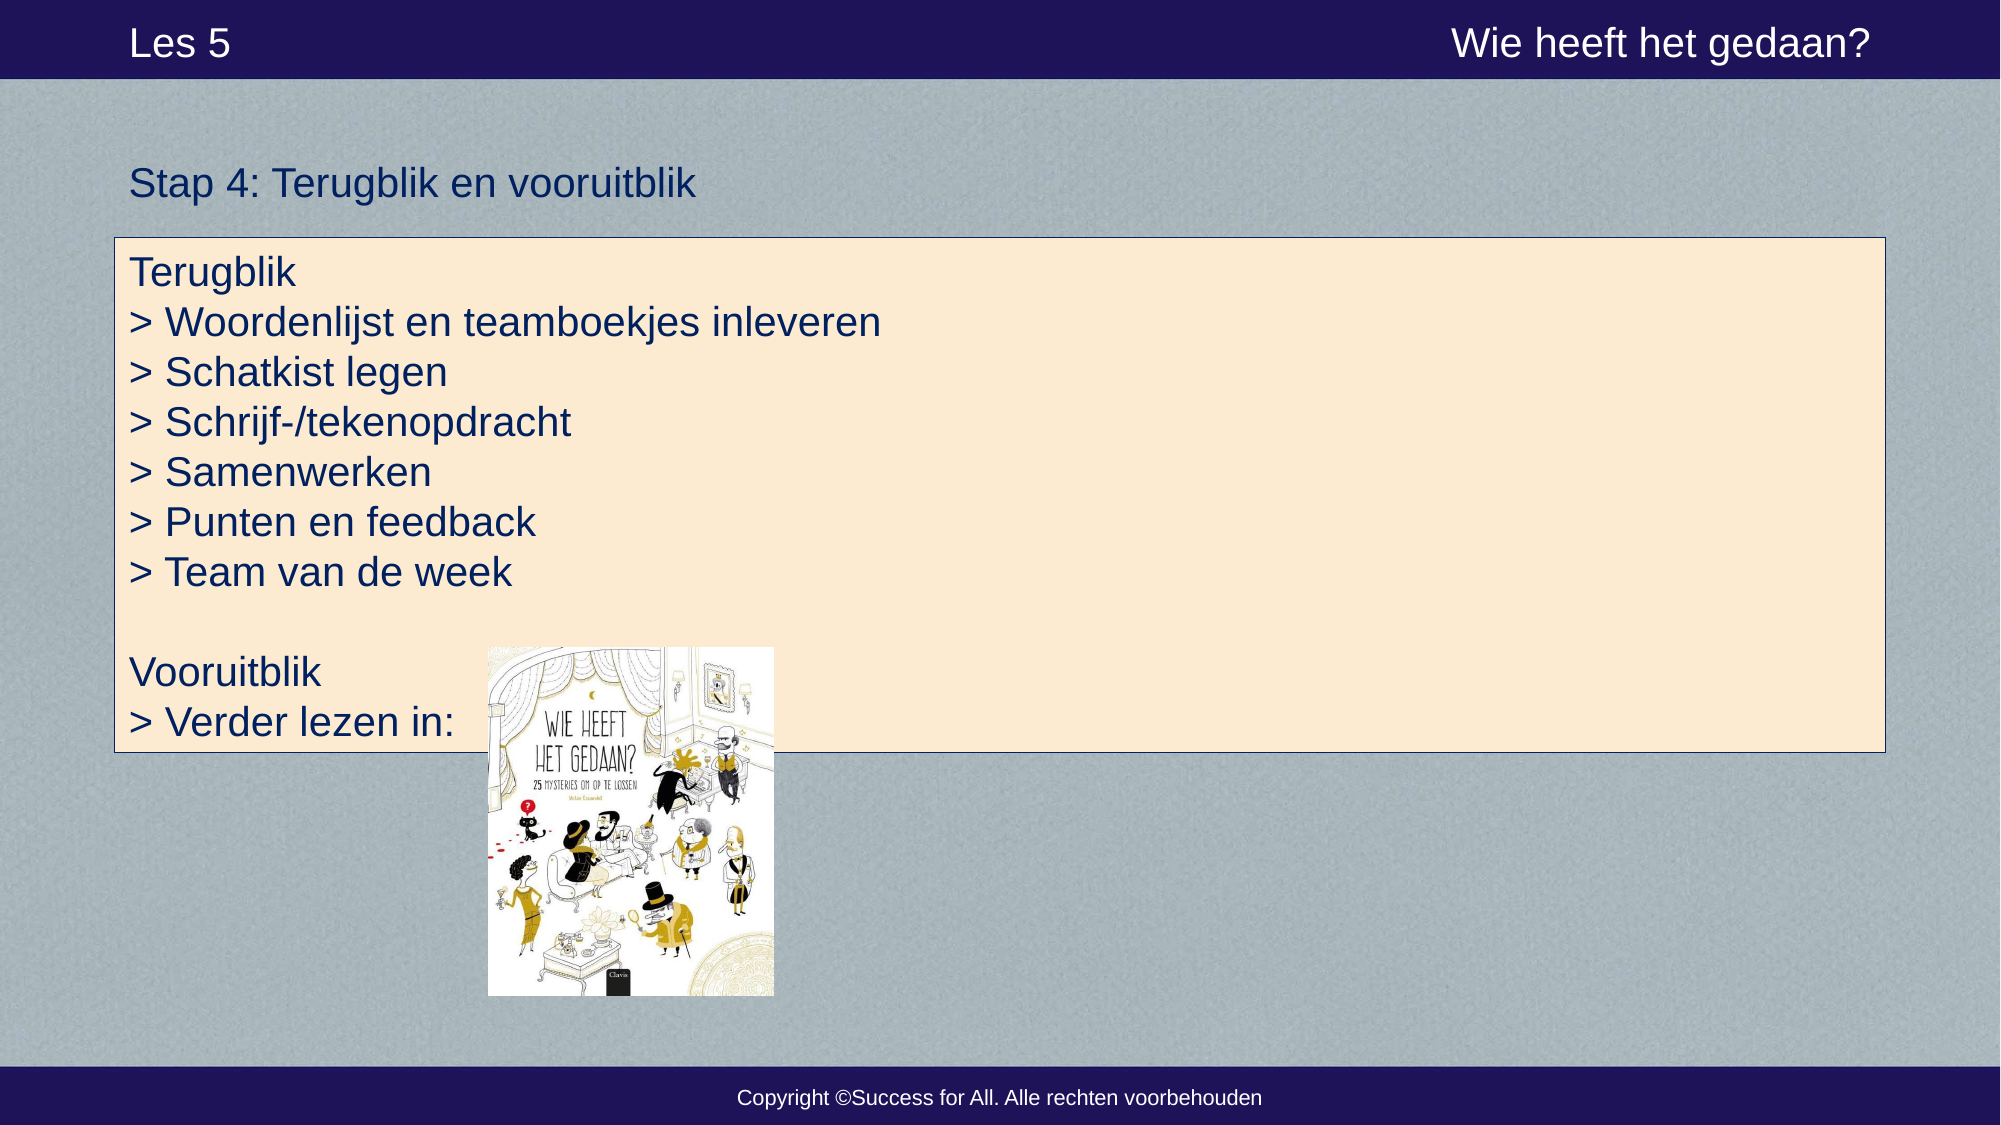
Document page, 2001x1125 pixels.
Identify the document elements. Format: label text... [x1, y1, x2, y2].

text_box Wie heeft het gedaan? [999, 8, 1886, 73]
picture [0, 0, 2001, 1125]
text_box Terugblik > Woordenlijst en teamboekjes inleveren > Schatkist legen > Schrijf-/tekenopdracht > Samenwerken > Punten en feedback > Team van de week Vooruitblik > Verder lezen in: [114, 237, 1886, 753]
text_box Stap 4: Terugblik en vooruitblik [113, 148, 1635, 214]
text_box Copyright ©Success for All. Alle rechten voorbehouden [0, 1076, 2000, 1125]
text_box Les 5 [114, 8, 354, 73]
